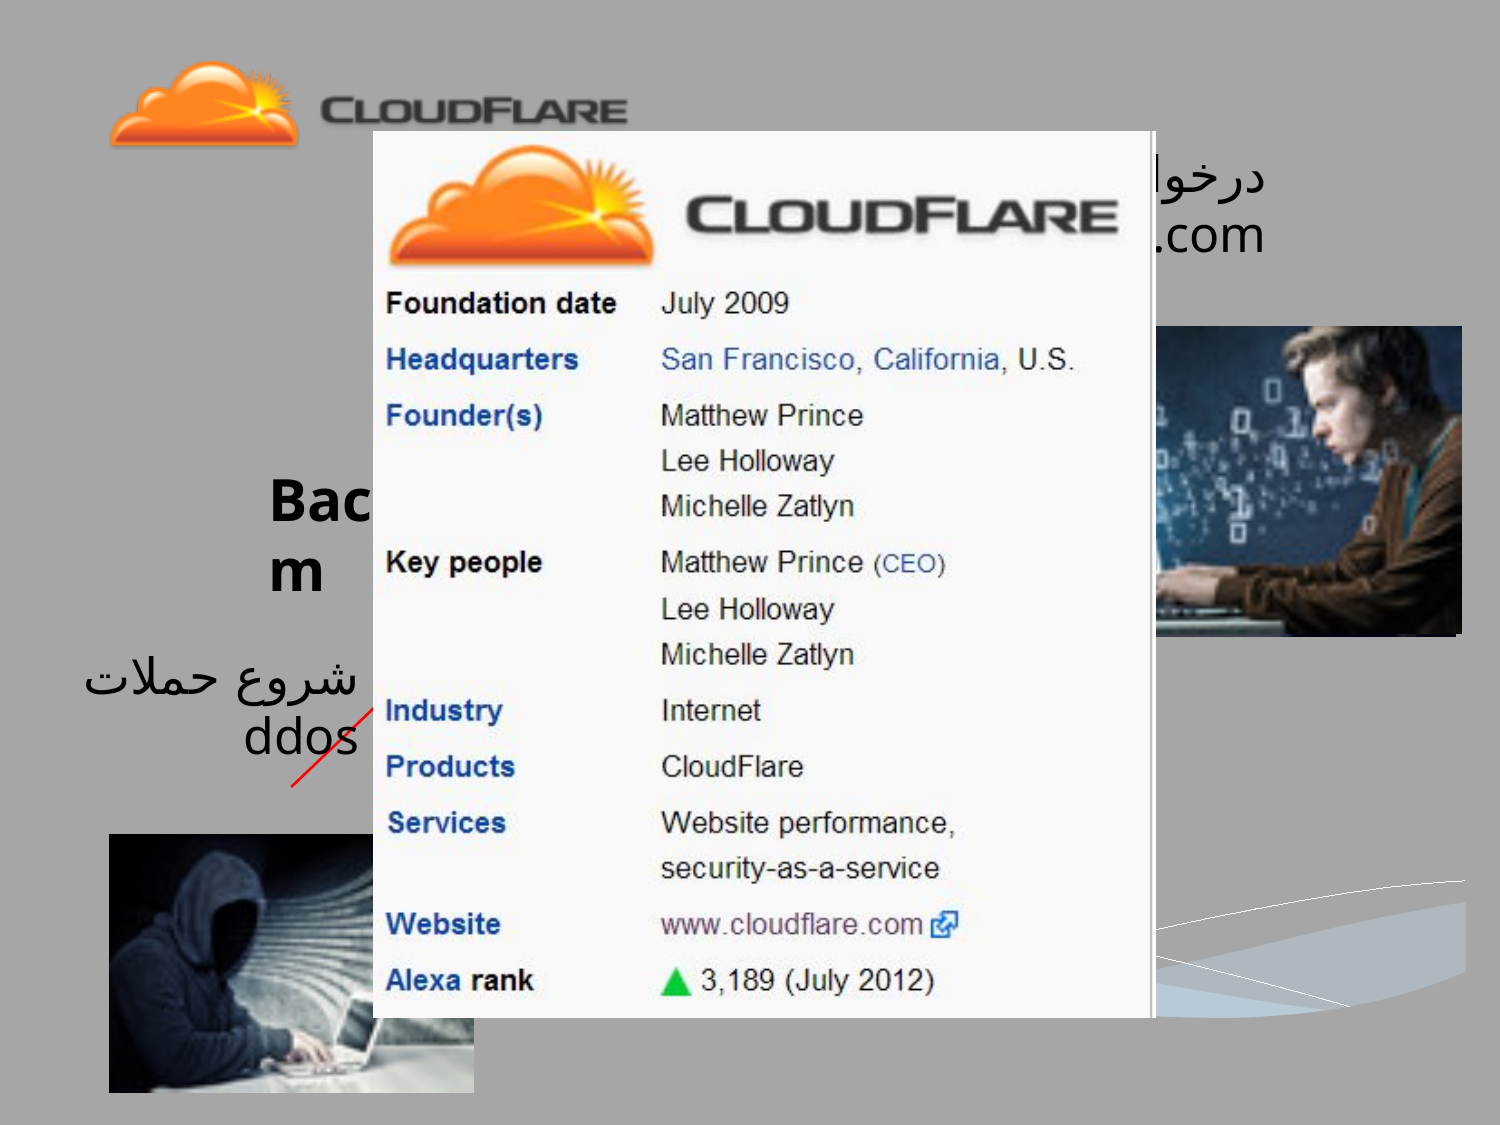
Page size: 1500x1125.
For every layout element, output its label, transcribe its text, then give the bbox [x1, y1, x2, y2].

text_box Backupflare.com [253, 456, 367, 572]
picture [108, 61, 1462, 1018]
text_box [1159, 134, 1282, 324]
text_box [19, 574, 514, 1093]
